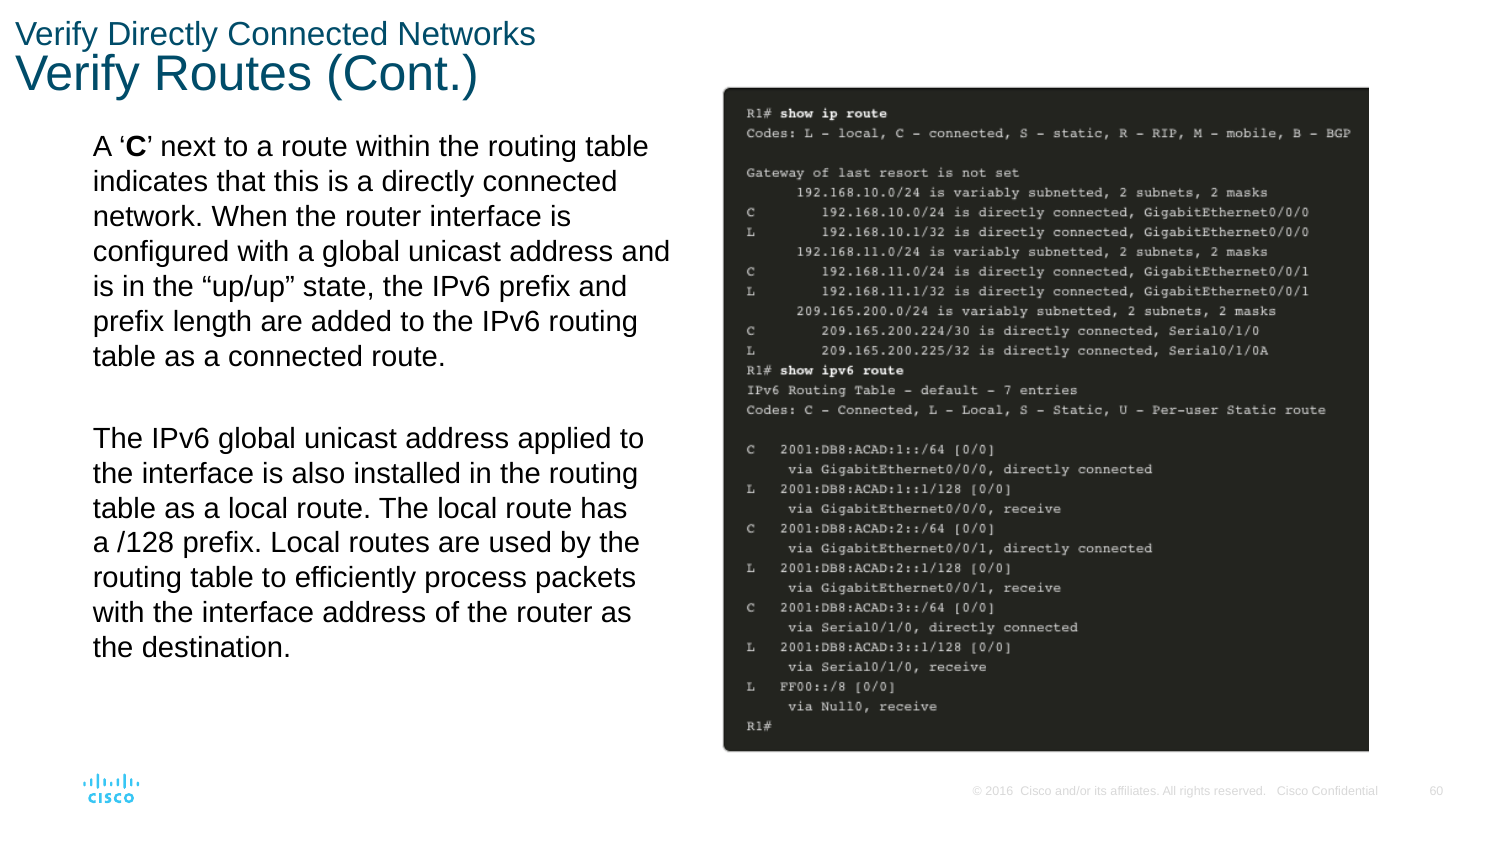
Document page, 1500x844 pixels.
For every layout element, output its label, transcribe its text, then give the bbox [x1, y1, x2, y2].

title Verify Directly Connected Networks Verify Routes (Cont.) [0, 0, 1369, 121]
list A ‘C’ next to a route within the routing table indicates that this is a directly connected network. When the router interface is configured with a global unicast address and is in the “up/up” state, the IPv6 prefix and prefix length are added to the IPv6 routing table as a connected route. The IPv6 global unicast address applied to the interface is also installed in the routing table as a local route. The local route has a /128 prefix. Local routes are used by the routing table to efficiently process packets with the interface address of the router as the destination. [77, 120, 690, 726]
picture [719, 83, 1370, 761]
